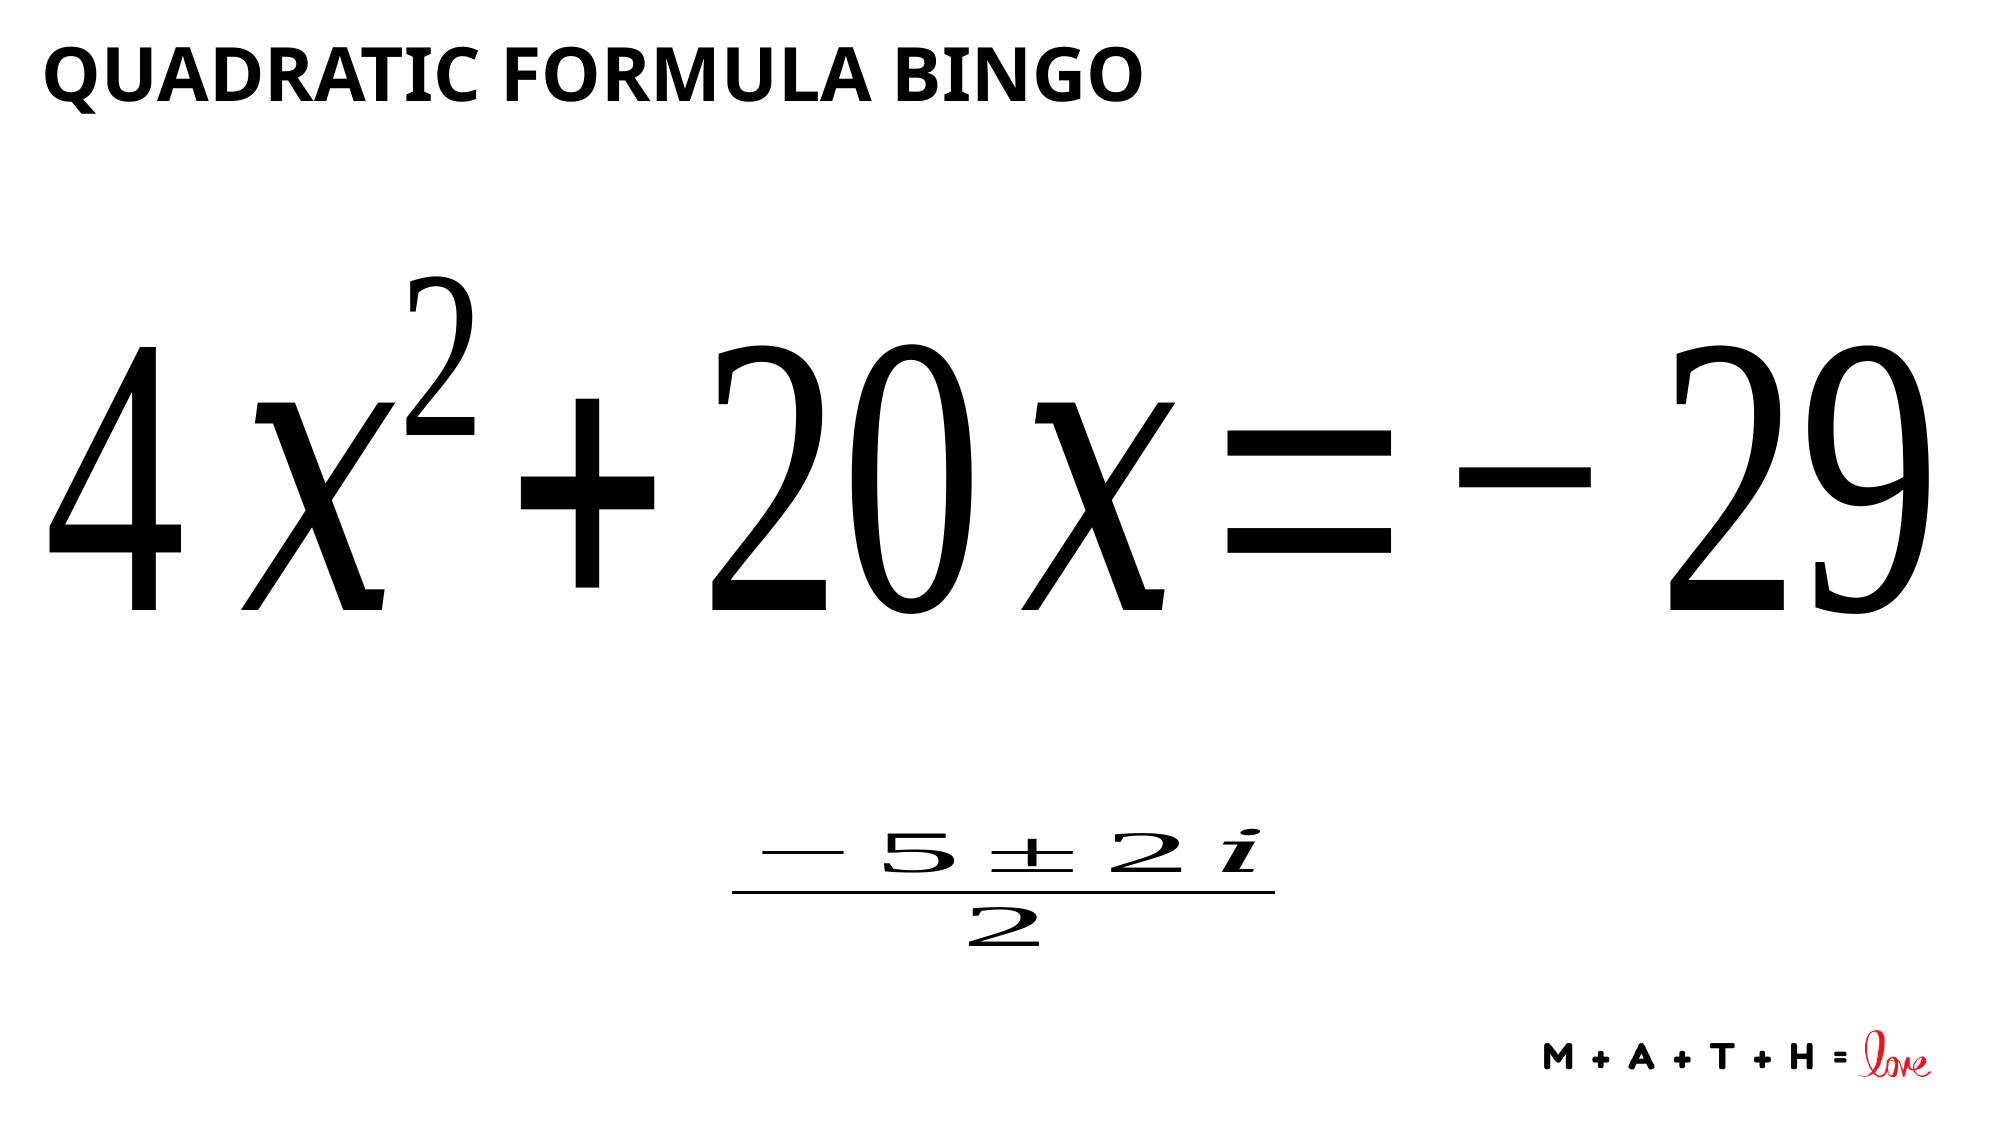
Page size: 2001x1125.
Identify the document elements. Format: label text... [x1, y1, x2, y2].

picture [1528, 1026, 1941, 1082]
text_box QUADRATIC FORMULA BINGO [27, 18, 1323, 124]
